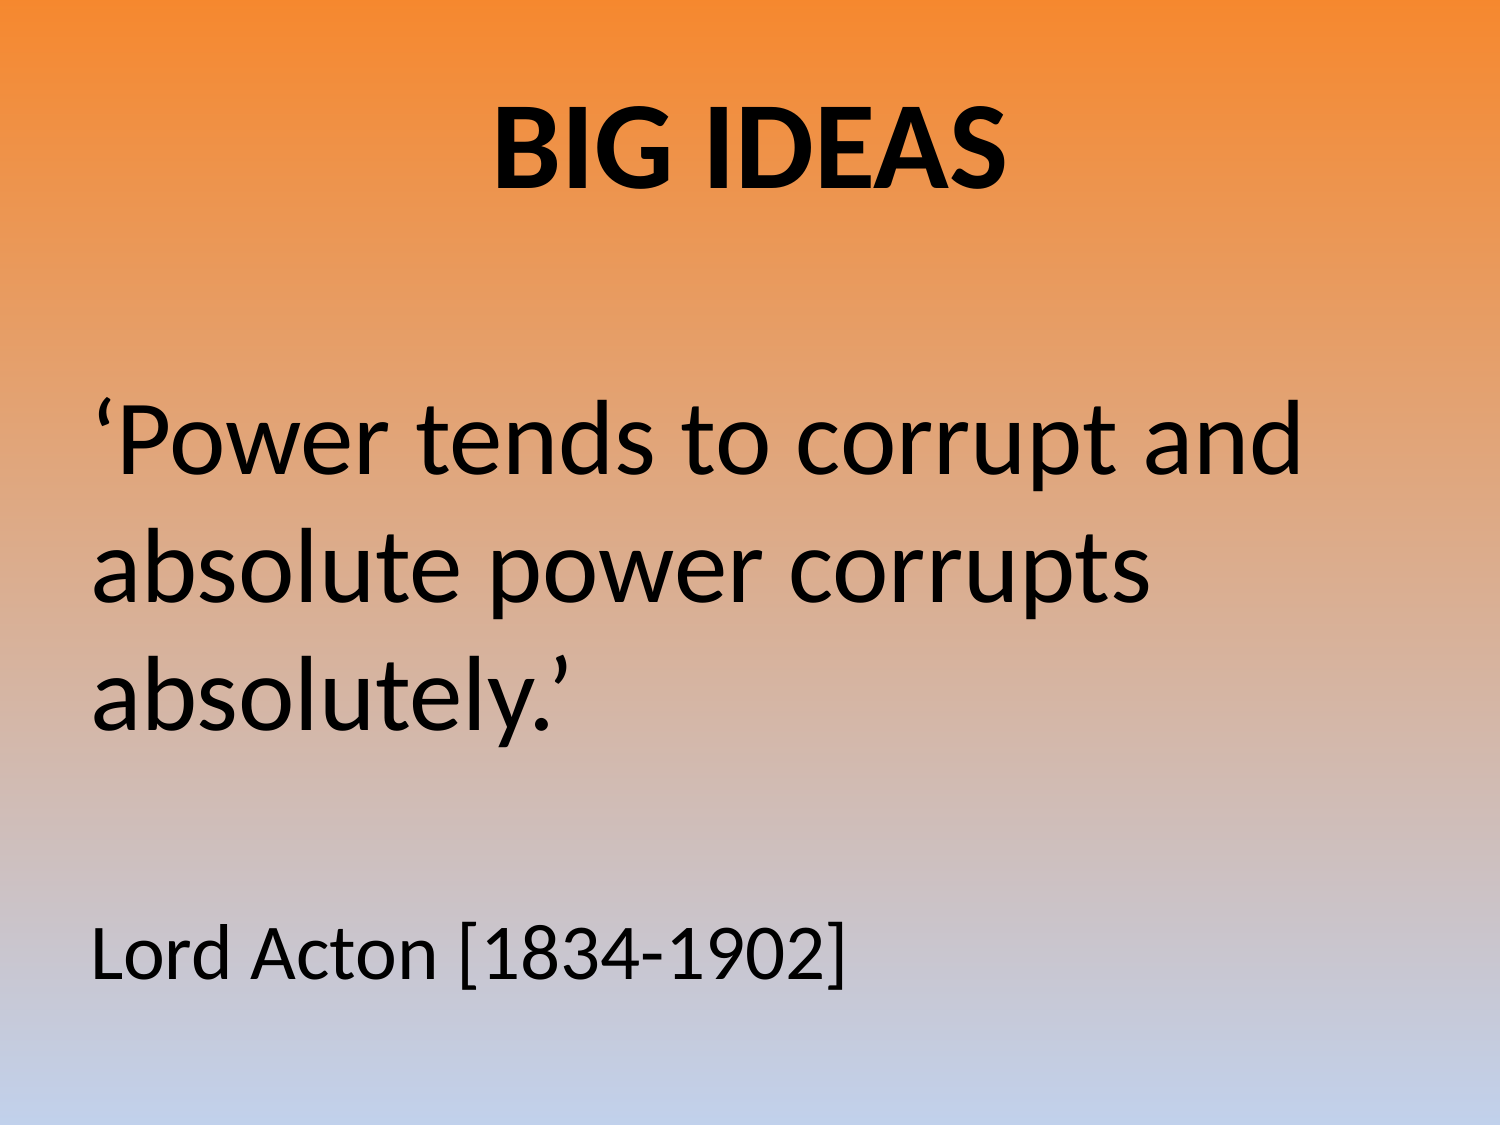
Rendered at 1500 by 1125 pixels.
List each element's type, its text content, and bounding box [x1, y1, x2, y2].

title BIG IDEAS [75, 45, 1425, 233]
list ‘Power tends to corrupt and absolute power corrupts absolutely.’ Lord Acton [1834-1902] [75, 262, 1425, 1005]
